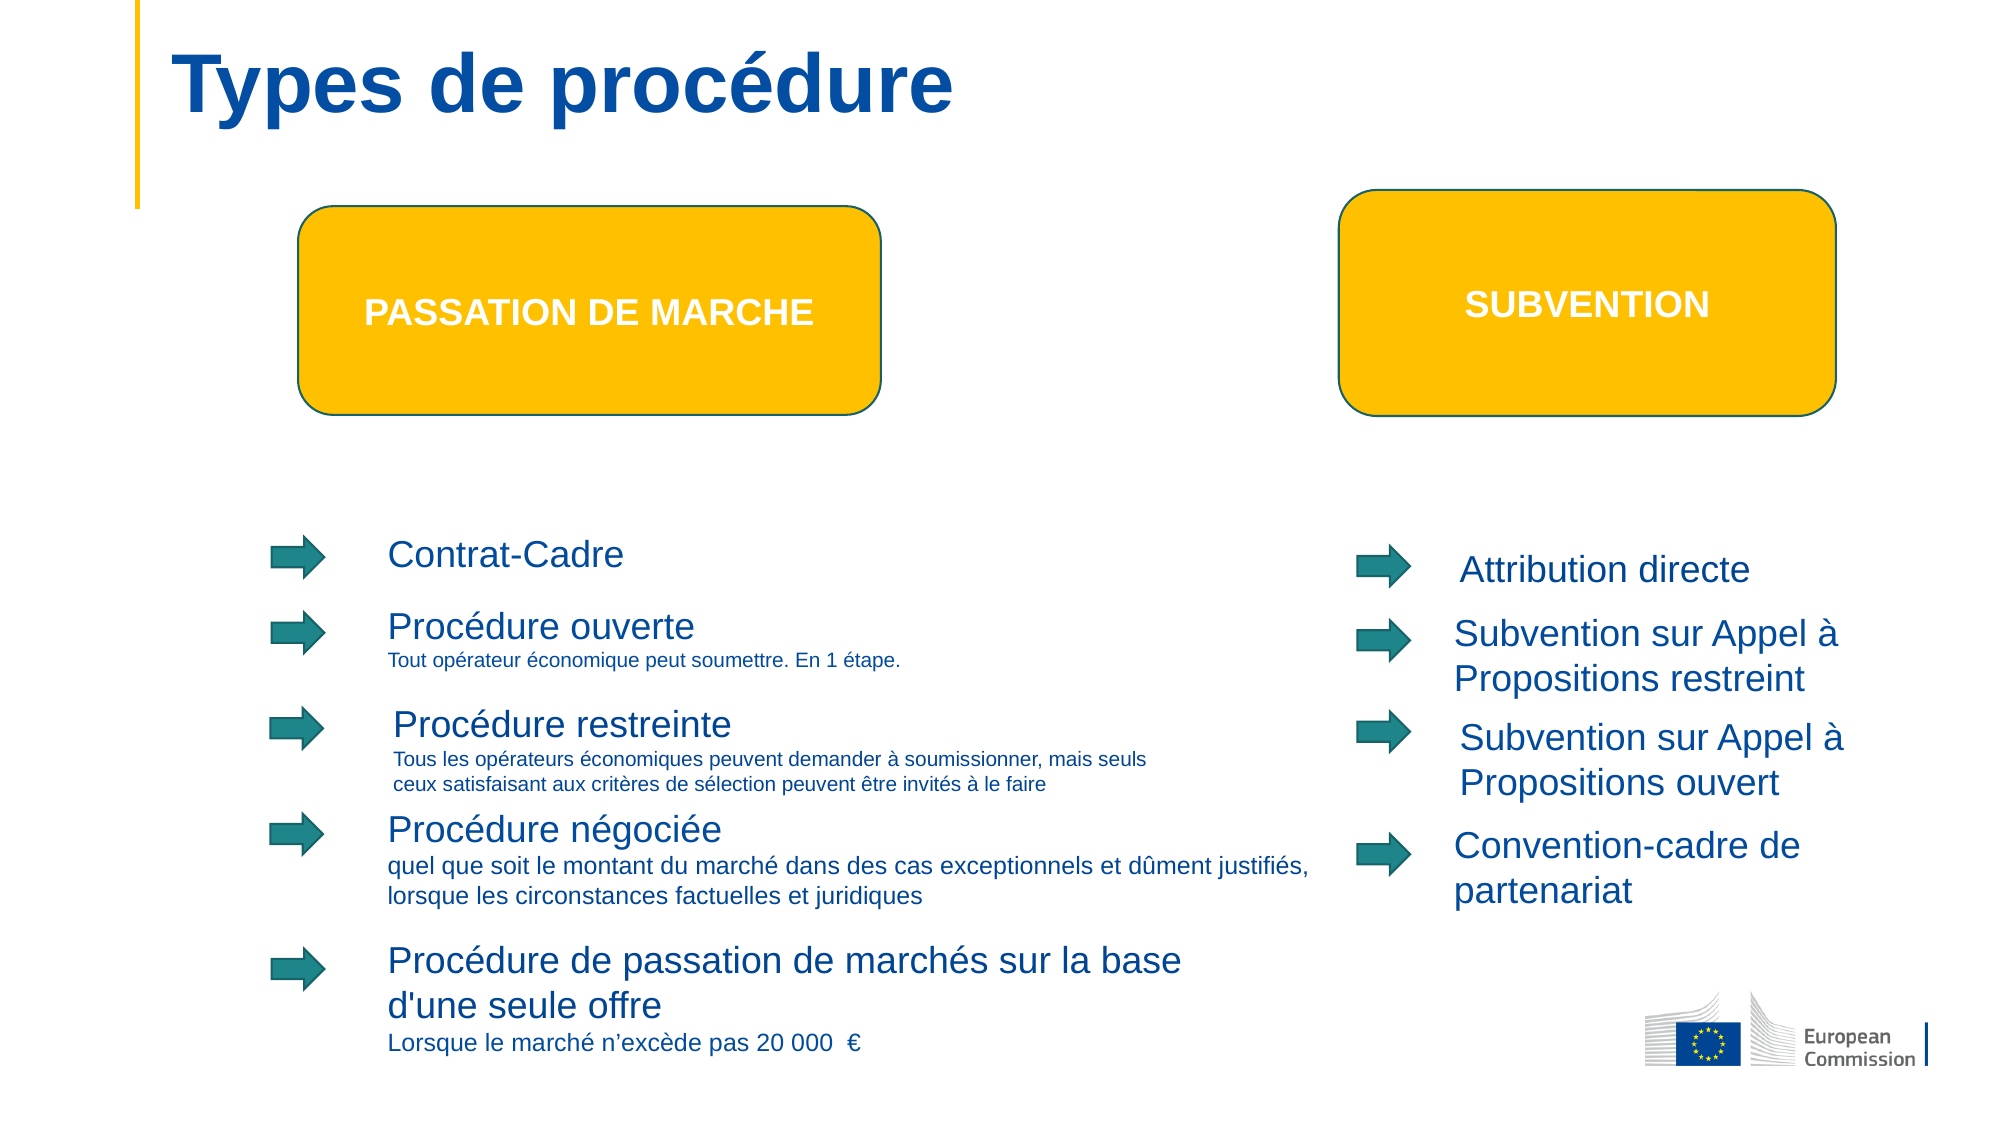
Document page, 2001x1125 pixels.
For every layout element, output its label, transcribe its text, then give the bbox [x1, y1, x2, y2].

text_box [1356, 831, 1412, 877]
text_box Procédure ouverte Tout opérateur économique peut soumettre. En 1 étape. [372, 594, 1172, 680]
text_box Subvention sur Appel à Propositions ouvert [1444, 705, 1958, 811]
text_box [1356, 708, 1412, 755]
text_box Procédure restreinte Tous les opérateurs économiques peuvent demander à soumissionner, mais seuls ceux satisfaisant aux critères de sélection peuvent être invités à le faire [378, 693, 1197, 797]
text_box SUBVENTION [1337, 188, 1837, 418]
text_box [270, 946, 326, 992]
text_box Procédure négociée quel que soit le montant du marché dans des cas exceptionnels et dûment justifiés, lorsque les circonstances factuelles et juridiques [372, 797, 1467, 918]
picture [1645, 991, 1928, 1066]
text_box PASSATION DE MARCHE [297, 205, 882, 416]
title Types de procédure [155, 2, 1881, 131]
text_box Procédure de passation de marchés sur la base d'une seule offre Lorsque le marché n’excède pas 20 000 € [372, 928, 1229, 1064]
text_box Subvention sur Appel à Propositions restreint [1439, 602, 1953, 707]
text_box Convention-cadre de partenariat [1439, 813, 1953, 919]
text_box [270, 610, 326, 656]
text_box [1356, 617, 1412, 664]
text_box [270, 534, 326, 580]
text_box Contrat-Cadre [372, 522, 1121, 583]
text_box [269, 705, 325, 752]
text_box Attribution directe [1444, 537, 1768, 598]
text_box [269, 811, 325, 857]
text_box [1356, 543, 1412, 589]
